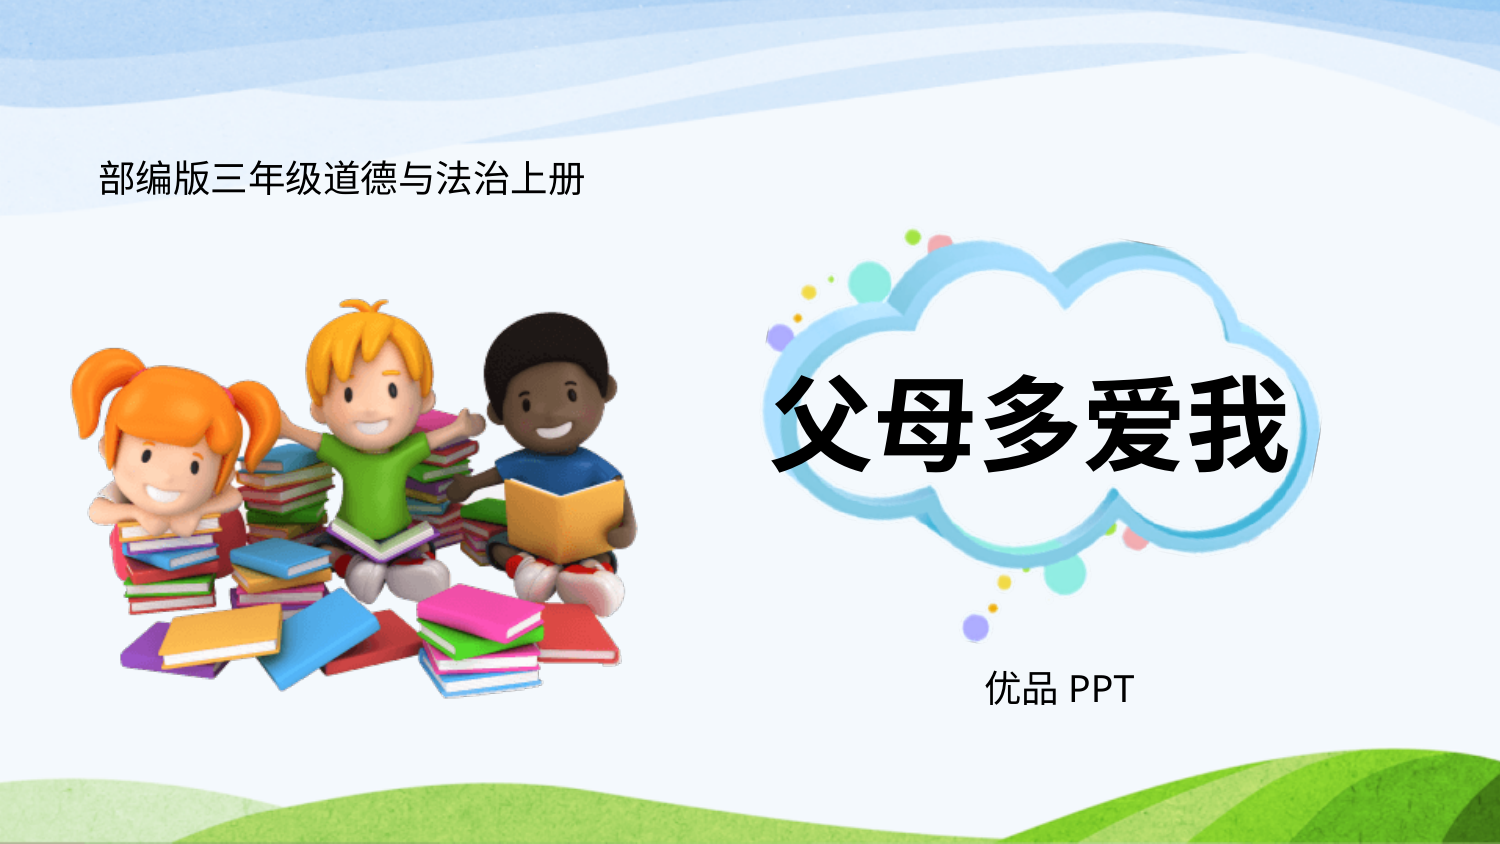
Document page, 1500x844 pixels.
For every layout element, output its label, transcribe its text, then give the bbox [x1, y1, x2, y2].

text_box 优品PPT [913, 653, 1206, 718]
title 父母多爱我 [758, 371, 1432, 490]
text_box 部编版三年级道德与法治上册 [58, 149, 626, 206]
picture [0, 0, 1500, 844]
